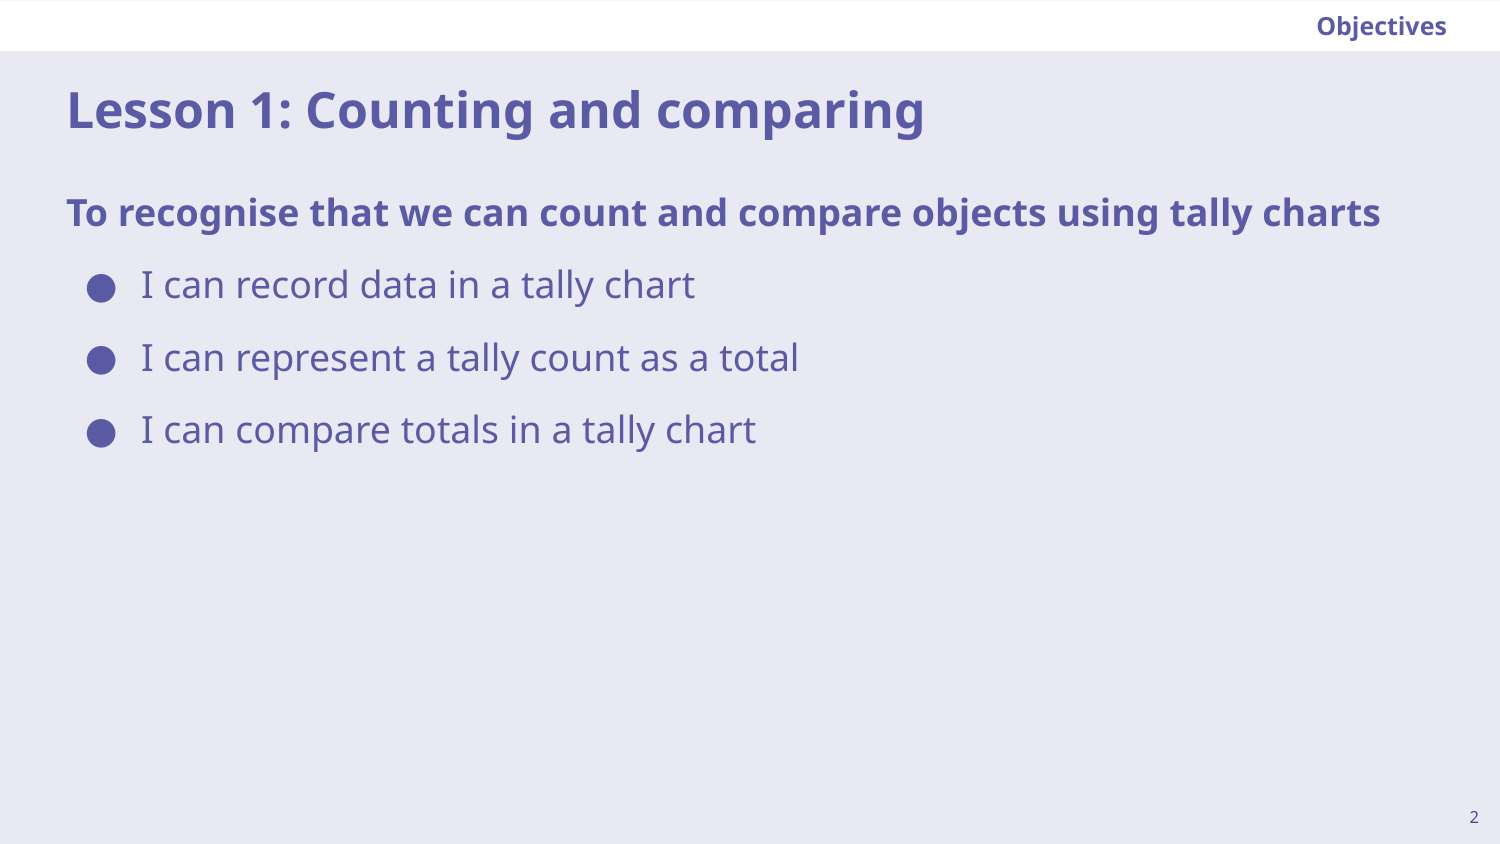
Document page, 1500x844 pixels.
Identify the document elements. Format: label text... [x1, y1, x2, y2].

subtitle Objectives [862, 0, 1448, 52]
title Lesson 1: Counting and comparing [51, 51, 1449, 167]
slide_number 2 [1448, 792, 1500, 844]
list To recognise that we can count and compare objects using tally charts I can record data in a tally chart I can represent a tally count as a total I can compare totals in a tally chart [51, 167, 1449, 793]
